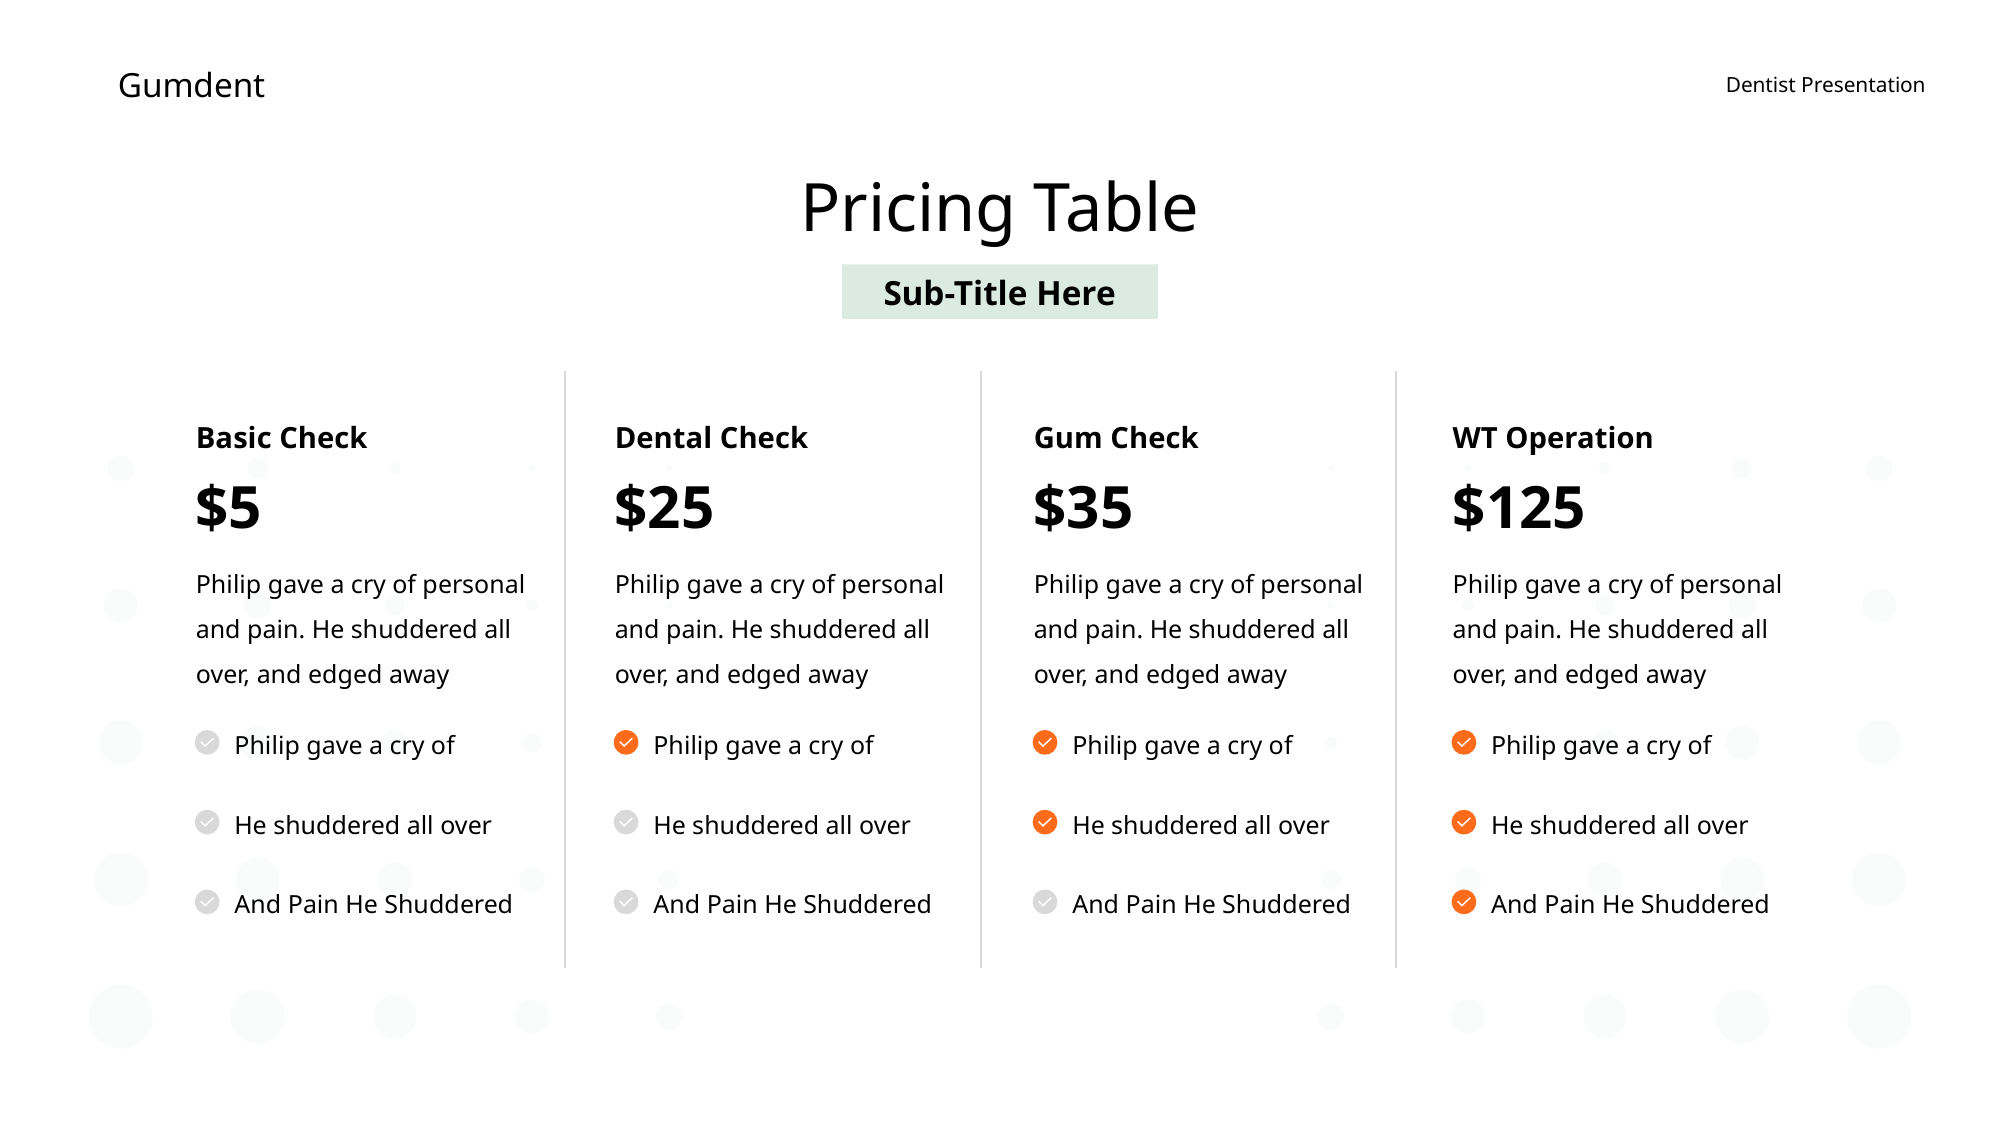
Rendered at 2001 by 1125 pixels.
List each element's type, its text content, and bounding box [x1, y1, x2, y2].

text_box [1032, 889, 1058, 915]
text_box [613, 729, 639, 755]
text_box Philip gave a cry of personal and pain. He shuddered all over, and edged away [1018, 548, 1395, 696]
text_box [194, 809, 220, 835]
text_box Philip gave a cry of [1057, 722, 1395, 767]
text_box Gum Check [1018, 412, 1395, 462]
text_box Philip gave a cry of personal and pain. He shuddered all over, and edged away [600, 548, 980, 696]
text_box $125 [1437, 462, 1819, 548]
text_box [613, 889, 639, 915]
text_box Philip gave a cry of [219, 722, 562, 767]
text_box He shuddered all over [219, 801, 562, 847]
text_box Philip gave a cry of [1476, 722, 1819, 767]
text_box Basic Check [181, 412, 563, 462]
text_box And Pain He Shuddered [219, 881, 562, 927]
text_box Dental Check [600, 412, 980, 462]
text_box Philip gave a cry of [638, 722, 980, 767]
text_box WT Operation [1437, 412, 1819, 462]
text_box And Pain He Shuddered [1057, 881, 1395, 927]
text_box [1032, 729, 1058, 755]
text_box He shuddered all over [1476, 801, 1819, 847]
text_box Philip gave a cry of personal and pain. He shuddered all over, and edged away [181, 548, 563, 696]
text_box He shuddered all over [1057, 801, 1395, 847]
text_box [1451, 889, 1477, 915]
title Pricing Table [200, 156, 1800, 264]
text_box [1451, 729, 1477, 755]
text_box He shuddered all over [638, 801, 980, 847]
text_box And Pain He Shuddered [638, 881, 980, 927]
text_box $35 [1018, 462, 1395, 548]
text_box Philip gave a cry of personal and pain. He shuddered all over, and edged away [1437, 548, 1819, 696]
text_box [194, 729, 220, 755]
text_box Sub-Title Here [842, 264, 1158, 319]
text_box And Pain He Shuddered [1476, 881, 1819, 927]
text_box $5 [181, 462, 563, 548]
text_box [1451, 809, 1477, 835]
text_box [1032, 809, 1058, 835]
text_box $25 [600, 462, 980, 548]
text_box [194, 889, 220, 915]
text_box [613, 809, 639, 835]
